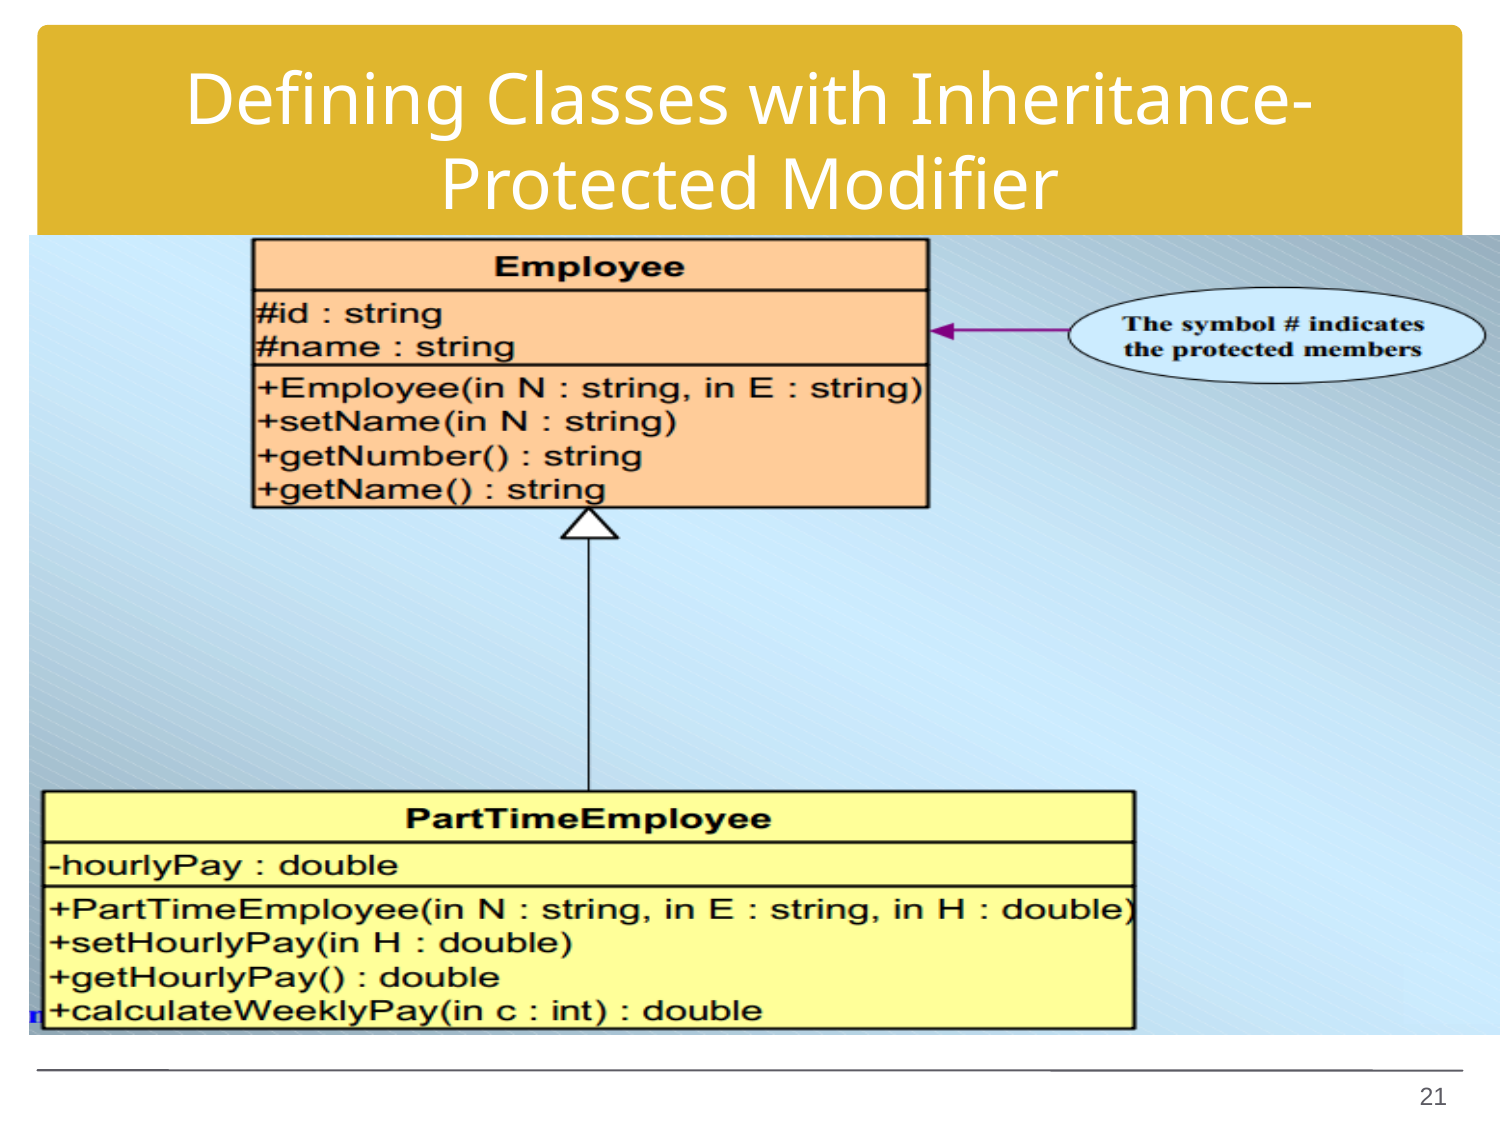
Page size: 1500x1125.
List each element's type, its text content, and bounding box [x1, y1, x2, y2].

picture [29, 235, 1500, 1036]
slide_number 21 [1112, 1069, 1463, 1123]
title Defining Classes with Inheritance-Protected Modifier [49, 44, 1451, 220]
